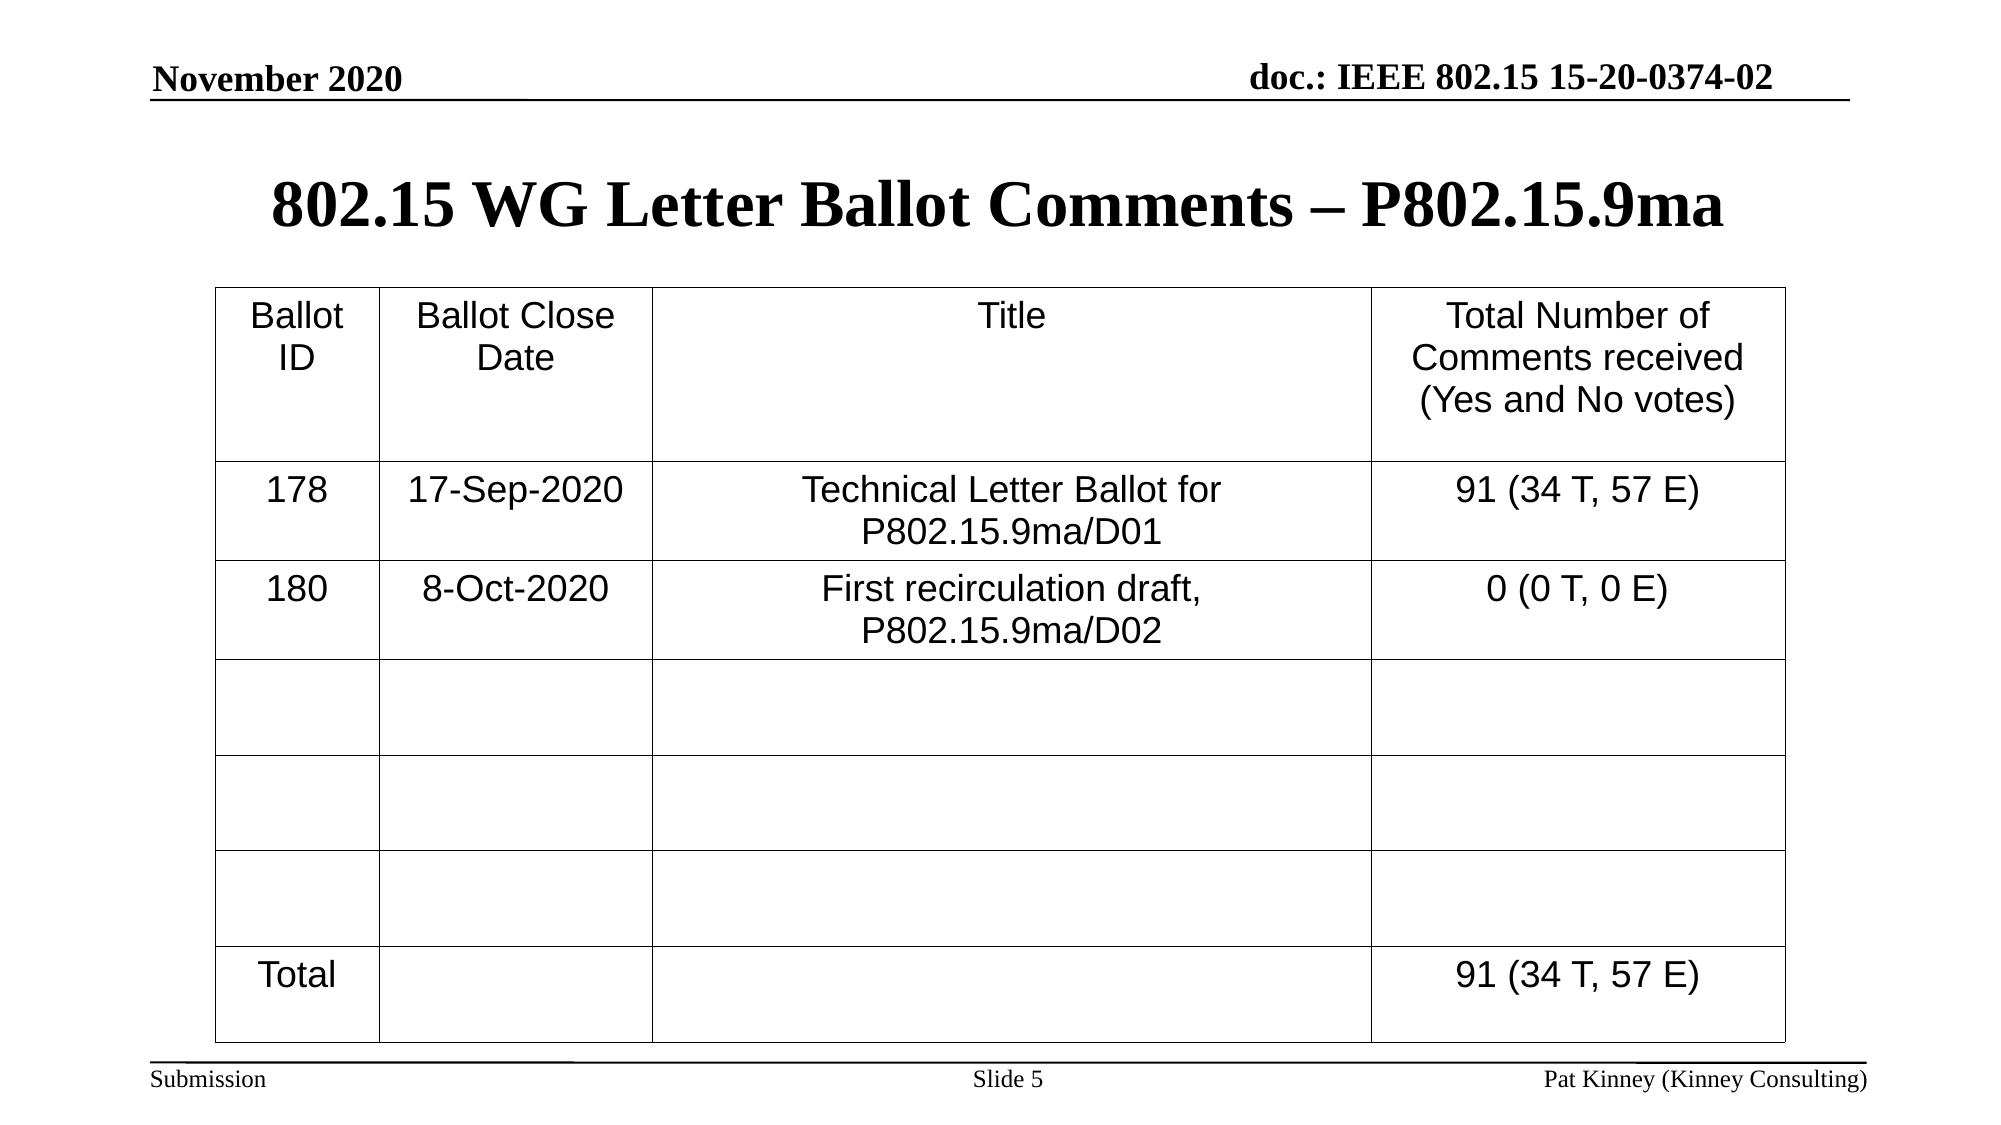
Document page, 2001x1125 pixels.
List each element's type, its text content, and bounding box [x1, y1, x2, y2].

table_cell [653, 851, 1371, 946]
table_cell [216, 660, 379, 755]
text_box Pat Kinney (Kinney Consulting) [1171, 1062, 1869, 1092]
table_cell 17-Sep-2020 [380, 462, 652, 560]
table_cell [216, 851, 379, 946]
table_cell Total [216, 947, 379, 1042]
table_cell [380, 660, 652, 755]
table_header Ballot Close Date [380, 288, 652, 461]
table_cell [1372, 756, 1785, 850]
table_header Title [653, 288, 1371, 461]
table_cell [653, 947, 1371, 1042]
text_box November 2020 [152, 54, 563, 100]
table_cell [653, 756, 1371, 850]
table_cell 178 [216, 462, 379, 560]
text_box Slide 5 [950, 1062, 1066, 1122]
table_cell [653, 660, 1371, 755]
table_cell Technical Letter Ballot for P802.15.9ma/D01 [653, 462, 1371, 560]
table_cell First recirculation draft, P802.15.9ma/D02 [653, 561, 1371, 659]
table_cell [380, 756, 652, 850]
text_box 802.15 WG Letter Ballot Comments – P802.15.9ma [149, 112, 1850, 287]
table_cell [1372, 660, 1785, 755]
table_cell 91 (34 T, 57 E) [1372, 462, 1785, 560]
table_cell [1372, 851, 1785, 946]
table_header Ballot ID [216, 288, 379, 461]
table_cell 8-Oct-2020 [380, 561, 652, 659]
table_cell 0 (0 T, 0 E) [1372, 561, 1785, 659]
table_cell [380, 851, 652, 946]
table_cell [380, 947, 652, 1042]
table_cell 91 (34 T, 57 E) [1372, 947, 1785, 1042]
table_header Total Number of Comments received (Yes and No votes) [1372, 288, 1785, 461]
table_cell 180 [216, 561, 379, 659]
table_cell [216, 756, 379, 850]
